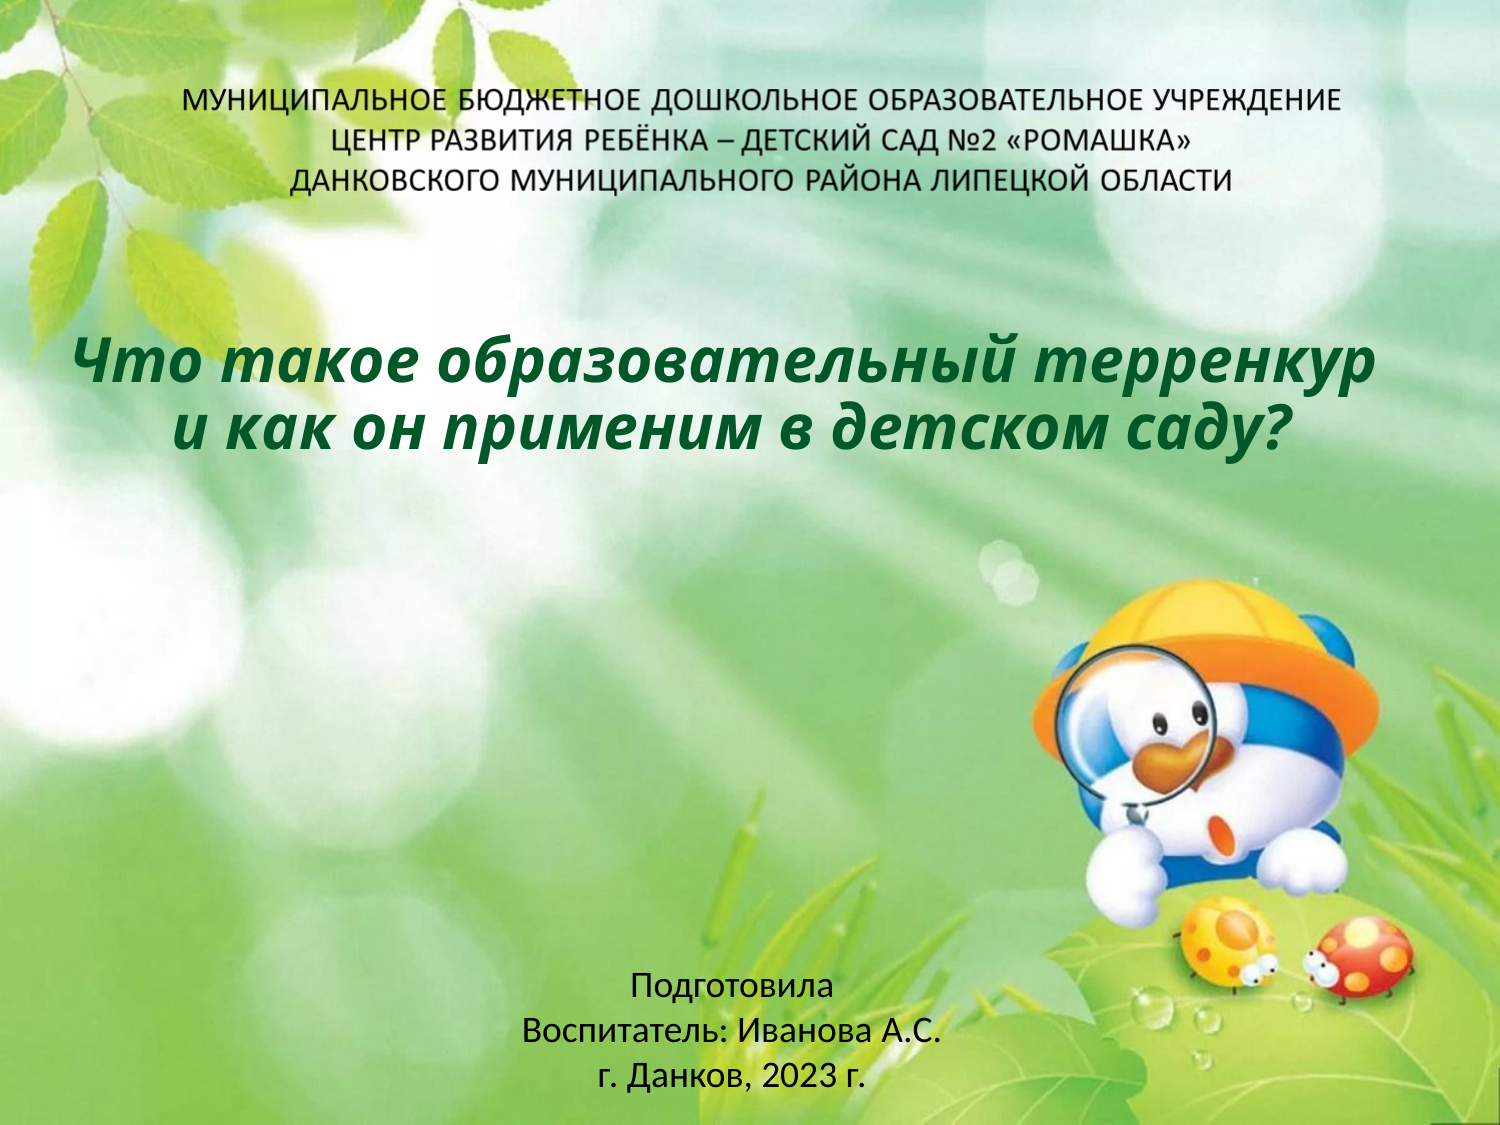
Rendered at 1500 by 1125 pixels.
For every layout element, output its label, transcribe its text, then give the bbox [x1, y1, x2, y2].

title Что такое образовательный терренкур и как он применим в детском саду? [41, 290, 1424, 591]
picture [0, 0, 1500, 1125]
text_box Подготовила Воспитатель: Иванова А.С. г. Данков, 2023 г. [357, 952, 1108, 1102]
